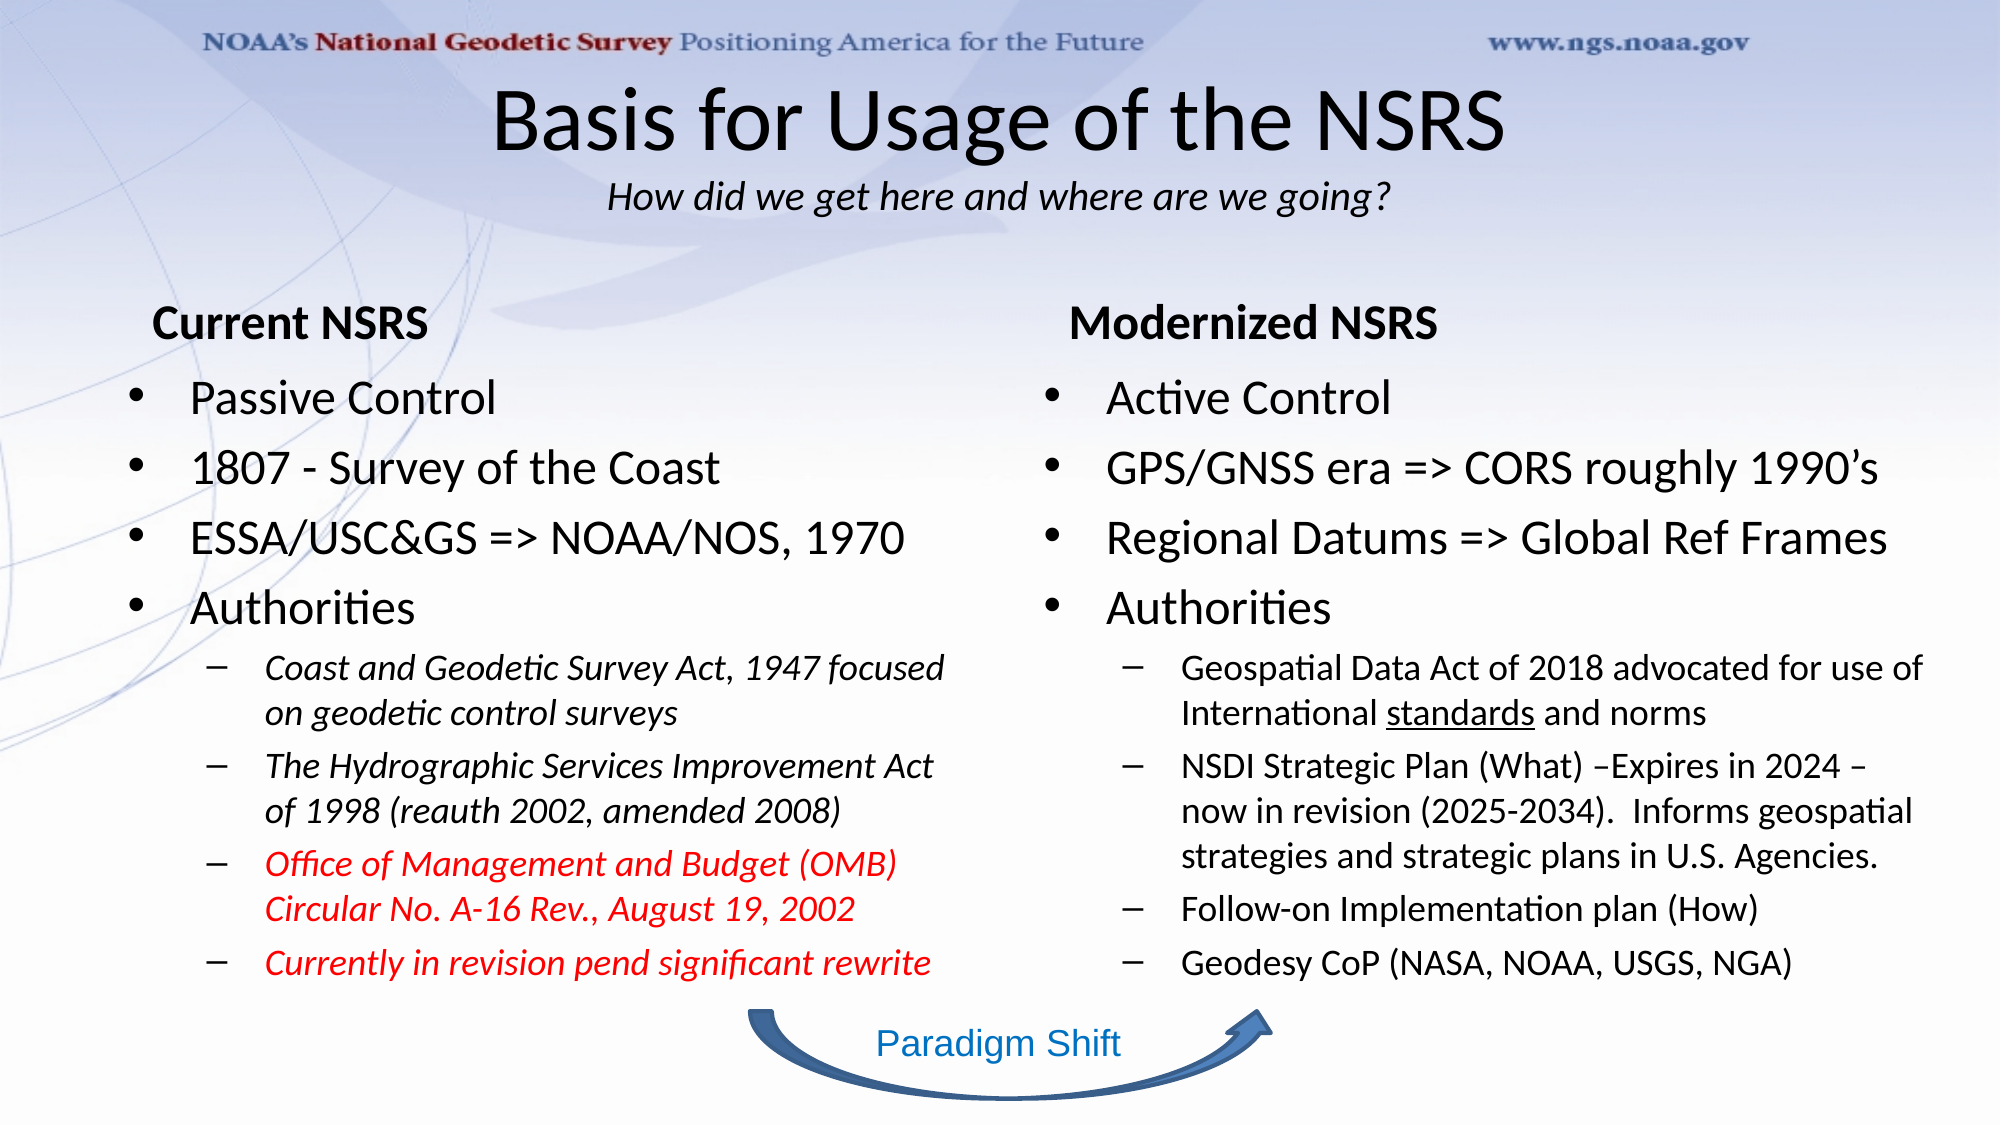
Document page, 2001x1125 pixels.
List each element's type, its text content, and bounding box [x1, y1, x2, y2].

picture [0, 0, 2000, 1125]
text_box Paradigm Shift [860, 1011, 1140, 1072]
title Basis for Usage of the NSRS How did we get here and where are we going? [99, 45, 1900, 233]
list Modernized NSRS [1015, 251, 1900, 356]
text_box [749, 1011, 1271, 1099]
list Active Control GPS/GNSS era => CORS roughly 1990’s Regional Datums => Global Ref Frames Authorities Geospatial Data Act of 2018 advocated for use of International standards and norms NSDI Strategic Plan (What) –Expires in 2024 – now in revision (2025-2034). Informs geospatial strategies and strategic plans in U.S. Agencies. Follow-on Implementation plan (How) Geodesy CoP (NASA, NOAA, USGS, NGA) [1015, 356, 1941, 1005]
list Current NSRS [99, 251, 984, 356]
list Passive Control 1807 - Survey of the Coast ESSA/USC&GS => NOAA/NOS, 1970 Authorities Coast and Geodetic Survey Act, 1947 focused on geodetic control surveys The Hydrographic Services Improvement Act of 1998 (reauth 2002, amended 2008) Office of Management and Budget (OMB) Circular No. A-16 Rev., August 19, 2002 Currently in revision pend significant rewrite [99, 356, 984, 1005]
